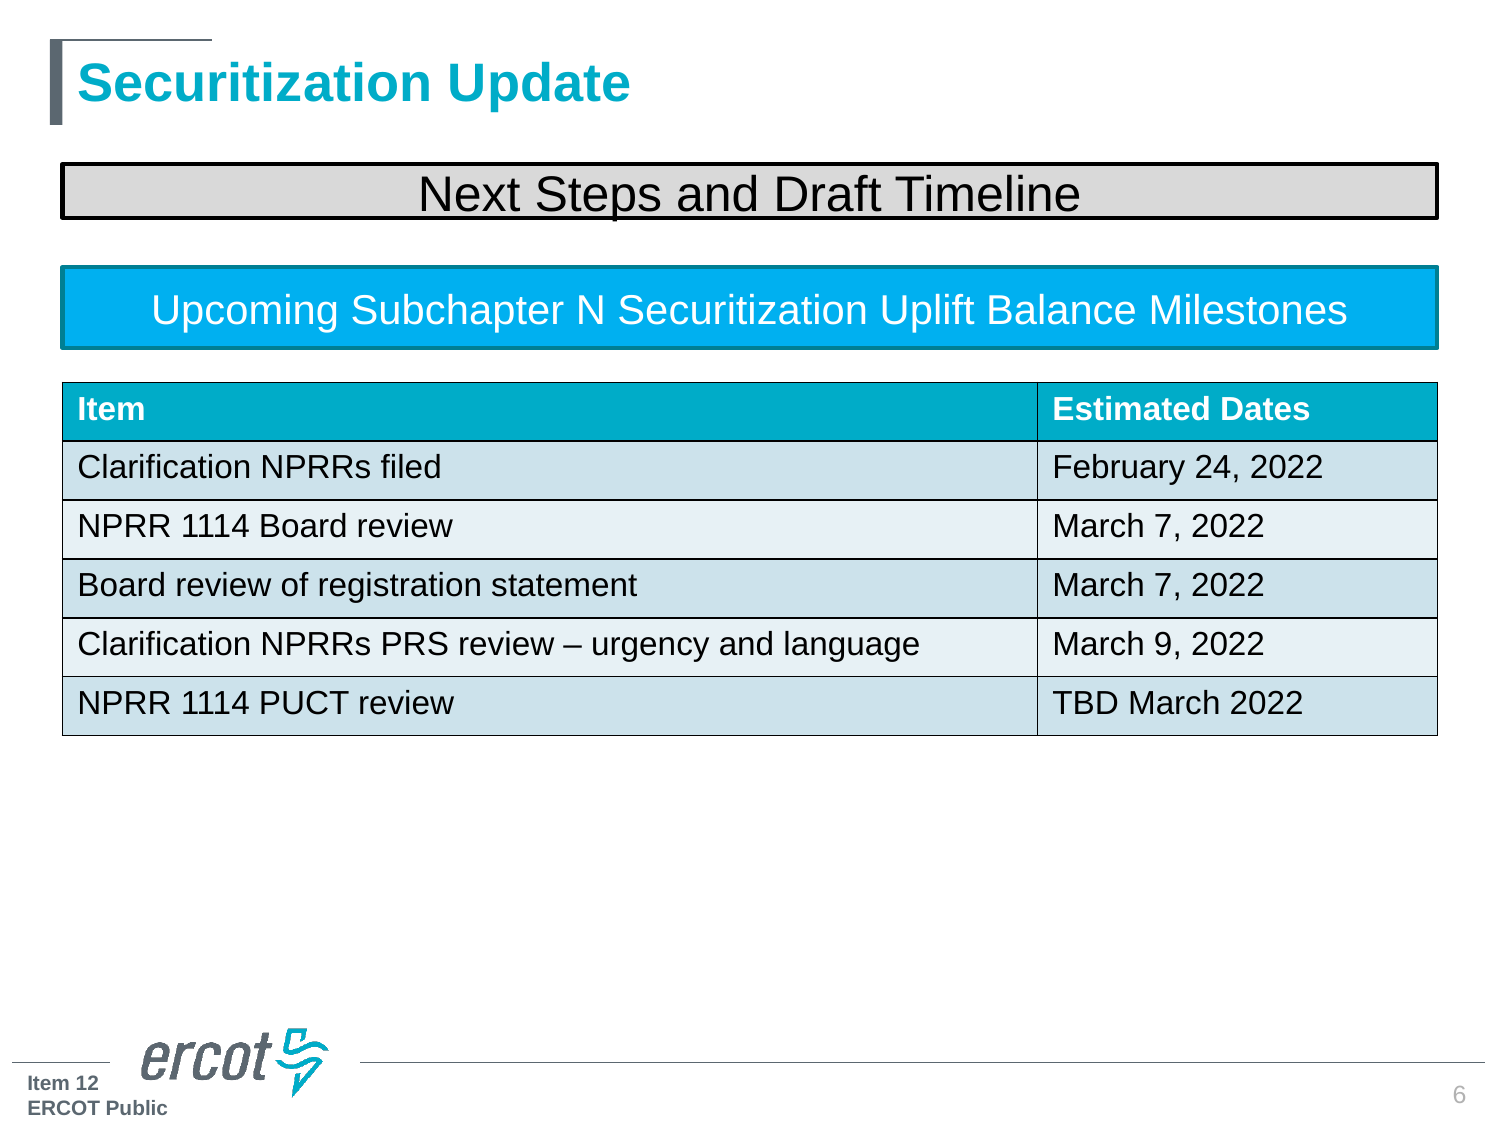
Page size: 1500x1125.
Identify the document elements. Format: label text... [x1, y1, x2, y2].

table_header Estimated Dates [1038, 383, 1437, 440]
table_cell TBD March 2022 [1038, 677, 1437, 735]
table_cell Clarification NPRRs filed [63, 442, 1037, 499]
table_cell March 7, 2022 [1038, 560, 1437, 617]
title Securitization Update [62, 39, 1438, 134]
table_cell March 9, 2022 [1038, 619, 1437, 676]
table_cell March 7, 2022 [1038, 501, 1437, 558]
table_cell NPRR 1114 PUCT review [63, 677, 1037, 735]
table_cell NPRR 1114 Board review [63, 501, 1037, 558]
table_cell Clarification NPRRs PRS review – urgency and language [63, 619, 1037, 676]
table_cell Board review of registration statement [63, 560, 1037, 617]
slide_number 6 [1437, 1076, 1475, 1112]
text_box Next Steps and Draft Timeline [60, 162, 1439, 220]
picture [137, 1024, 332, 1100]
table_header Item [63, 383, 1037, 440]
table_cell February 24, 2022 [1038, 442, 1437, 499]
text_box Upcoming Subchapter N Securitization Uplift Balance Milestones [60, 265, 1439, 350]
